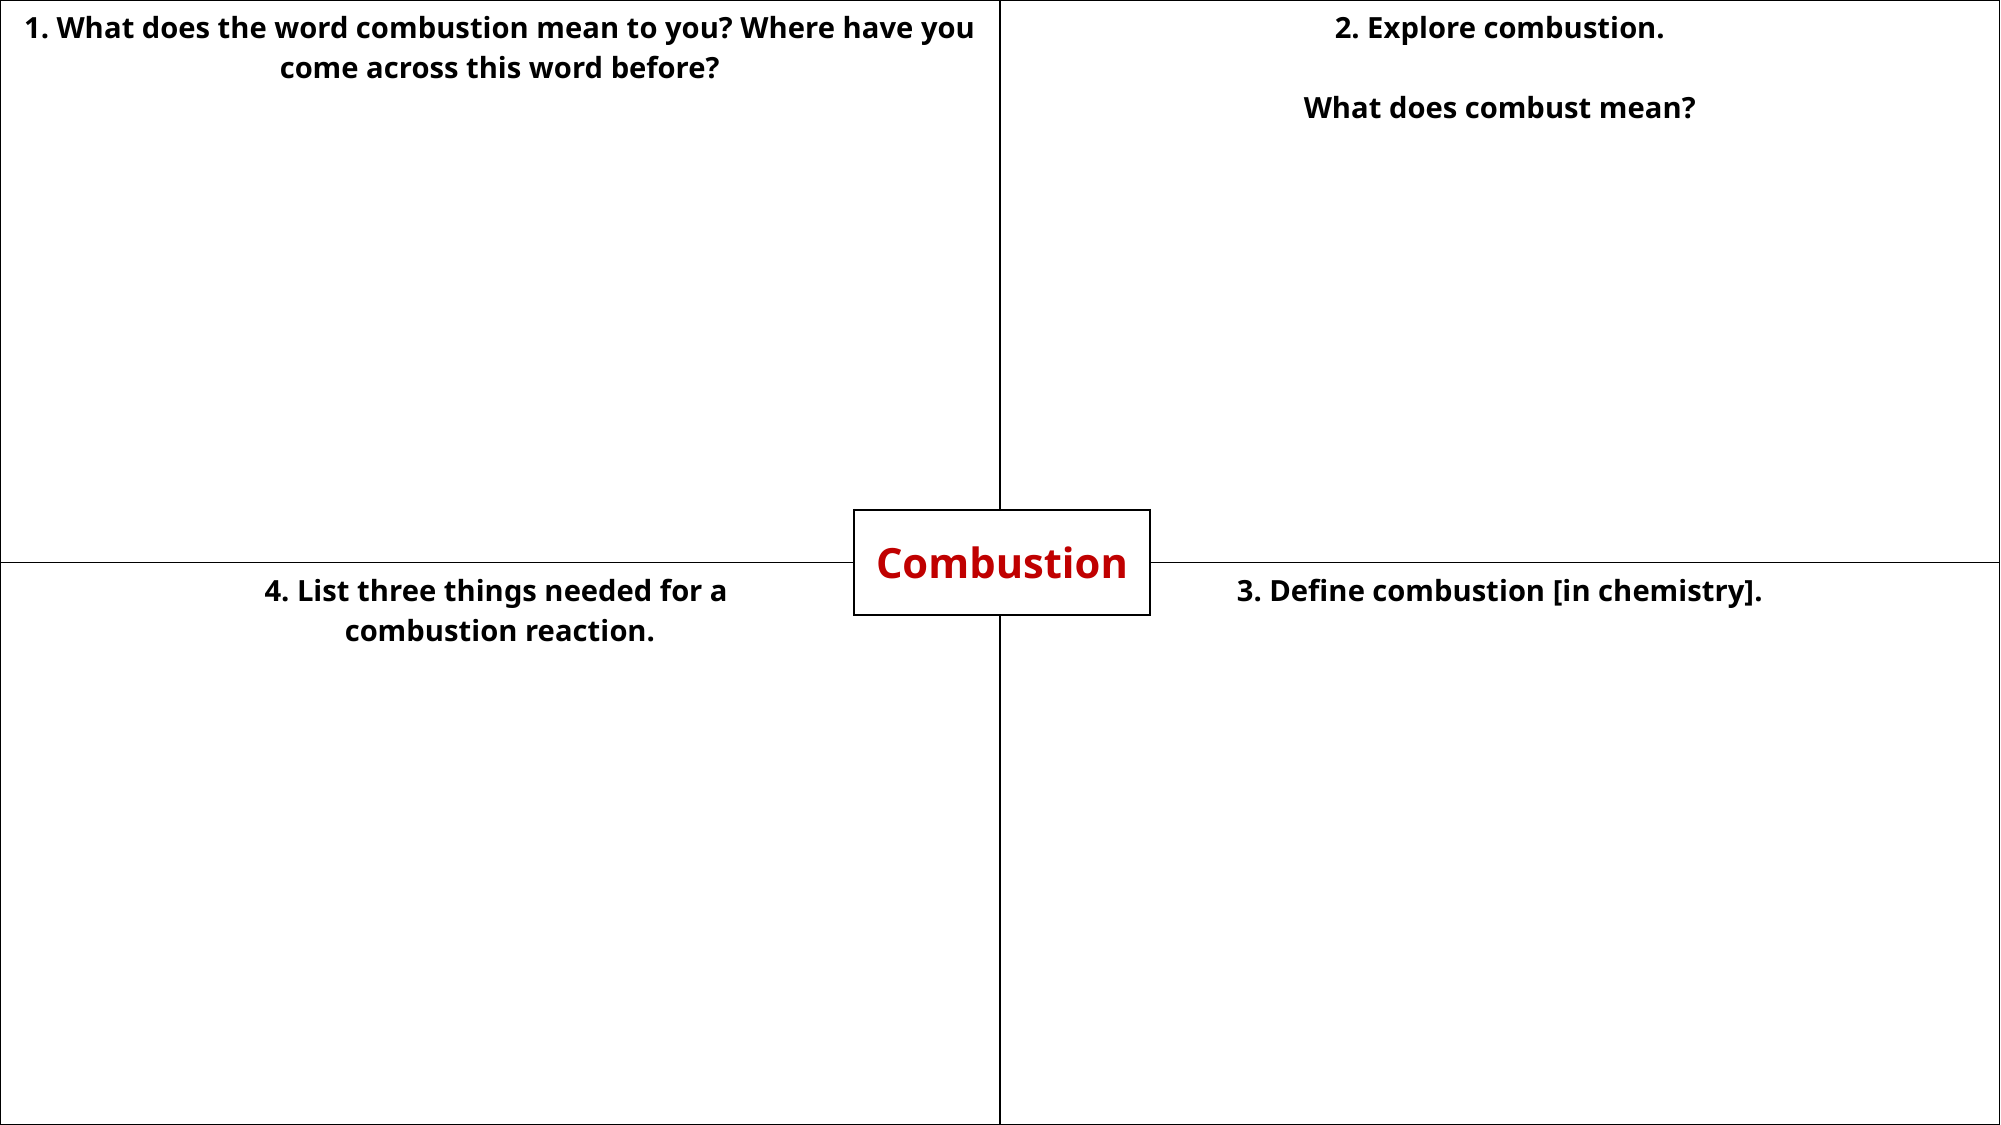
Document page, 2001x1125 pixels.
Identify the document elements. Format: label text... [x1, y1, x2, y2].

table_cell 4. List three things needed for a combustion reaction. [1, 563, 999, 1124]
table_header Combustion [855, 511, 1149, 614]
table_header 2. Explore combustion. What does combust mean? [1001, 1, 1999, 562]
table_cell 3. Define combustion [in chemistry]. [1001, 563, 1999, 1124]
table_header 1. What does the word combustion mean to you? Where have you come across this word before? [1, 1, 999, 562]
